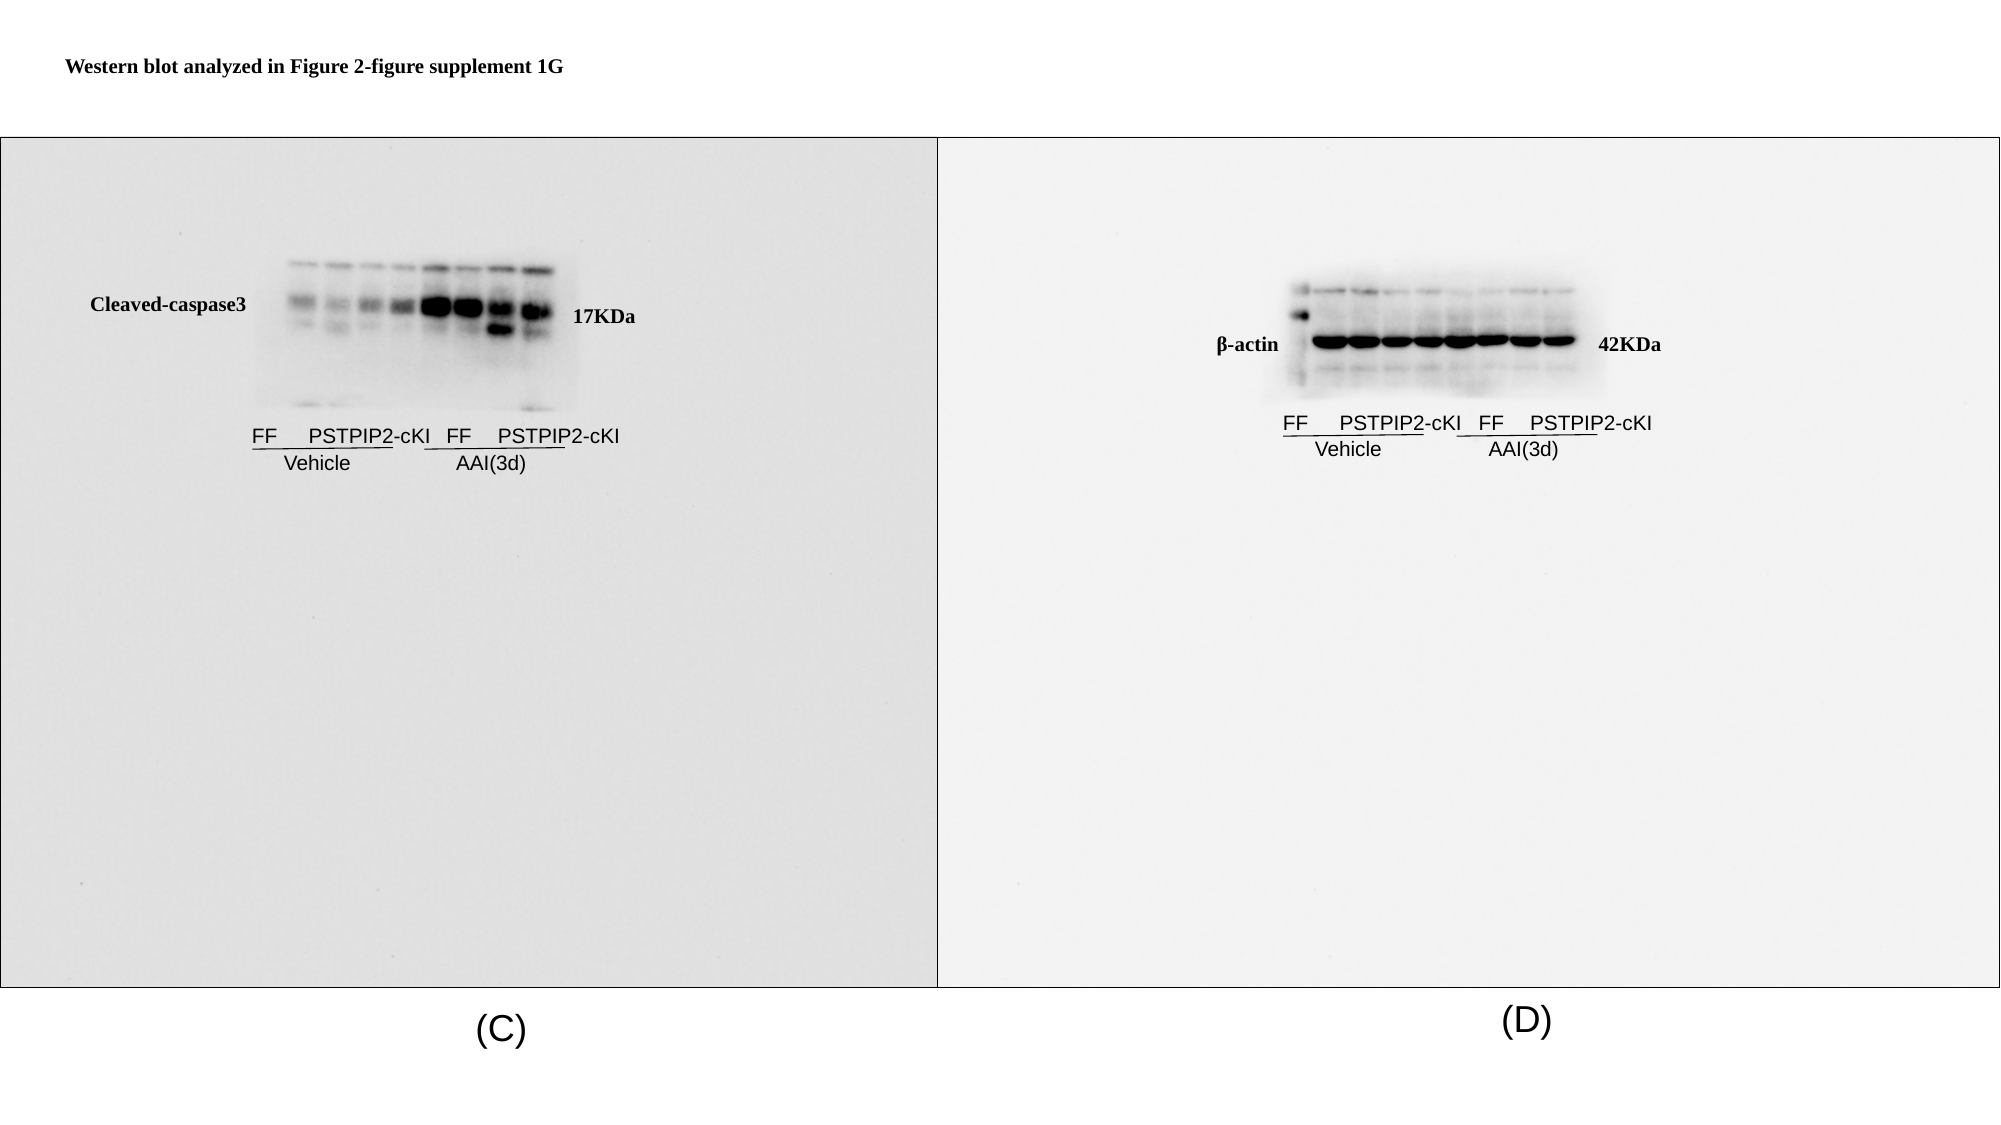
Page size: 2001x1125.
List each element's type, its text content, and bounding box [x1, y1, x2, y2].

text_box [1456, 402, 1668, 469]
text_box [1267, 402, 1456, 469]
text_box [236, 415, 636, 482]
text_box (D) [1486, 989, 1584, 1048]
text_box Western blot analyzed in Figure 2-figure supplement 1G [50, 45, 747, 86]
picture [0, 136, 2000, 989]
text_box (C) [460, 996, 559, 1057]
